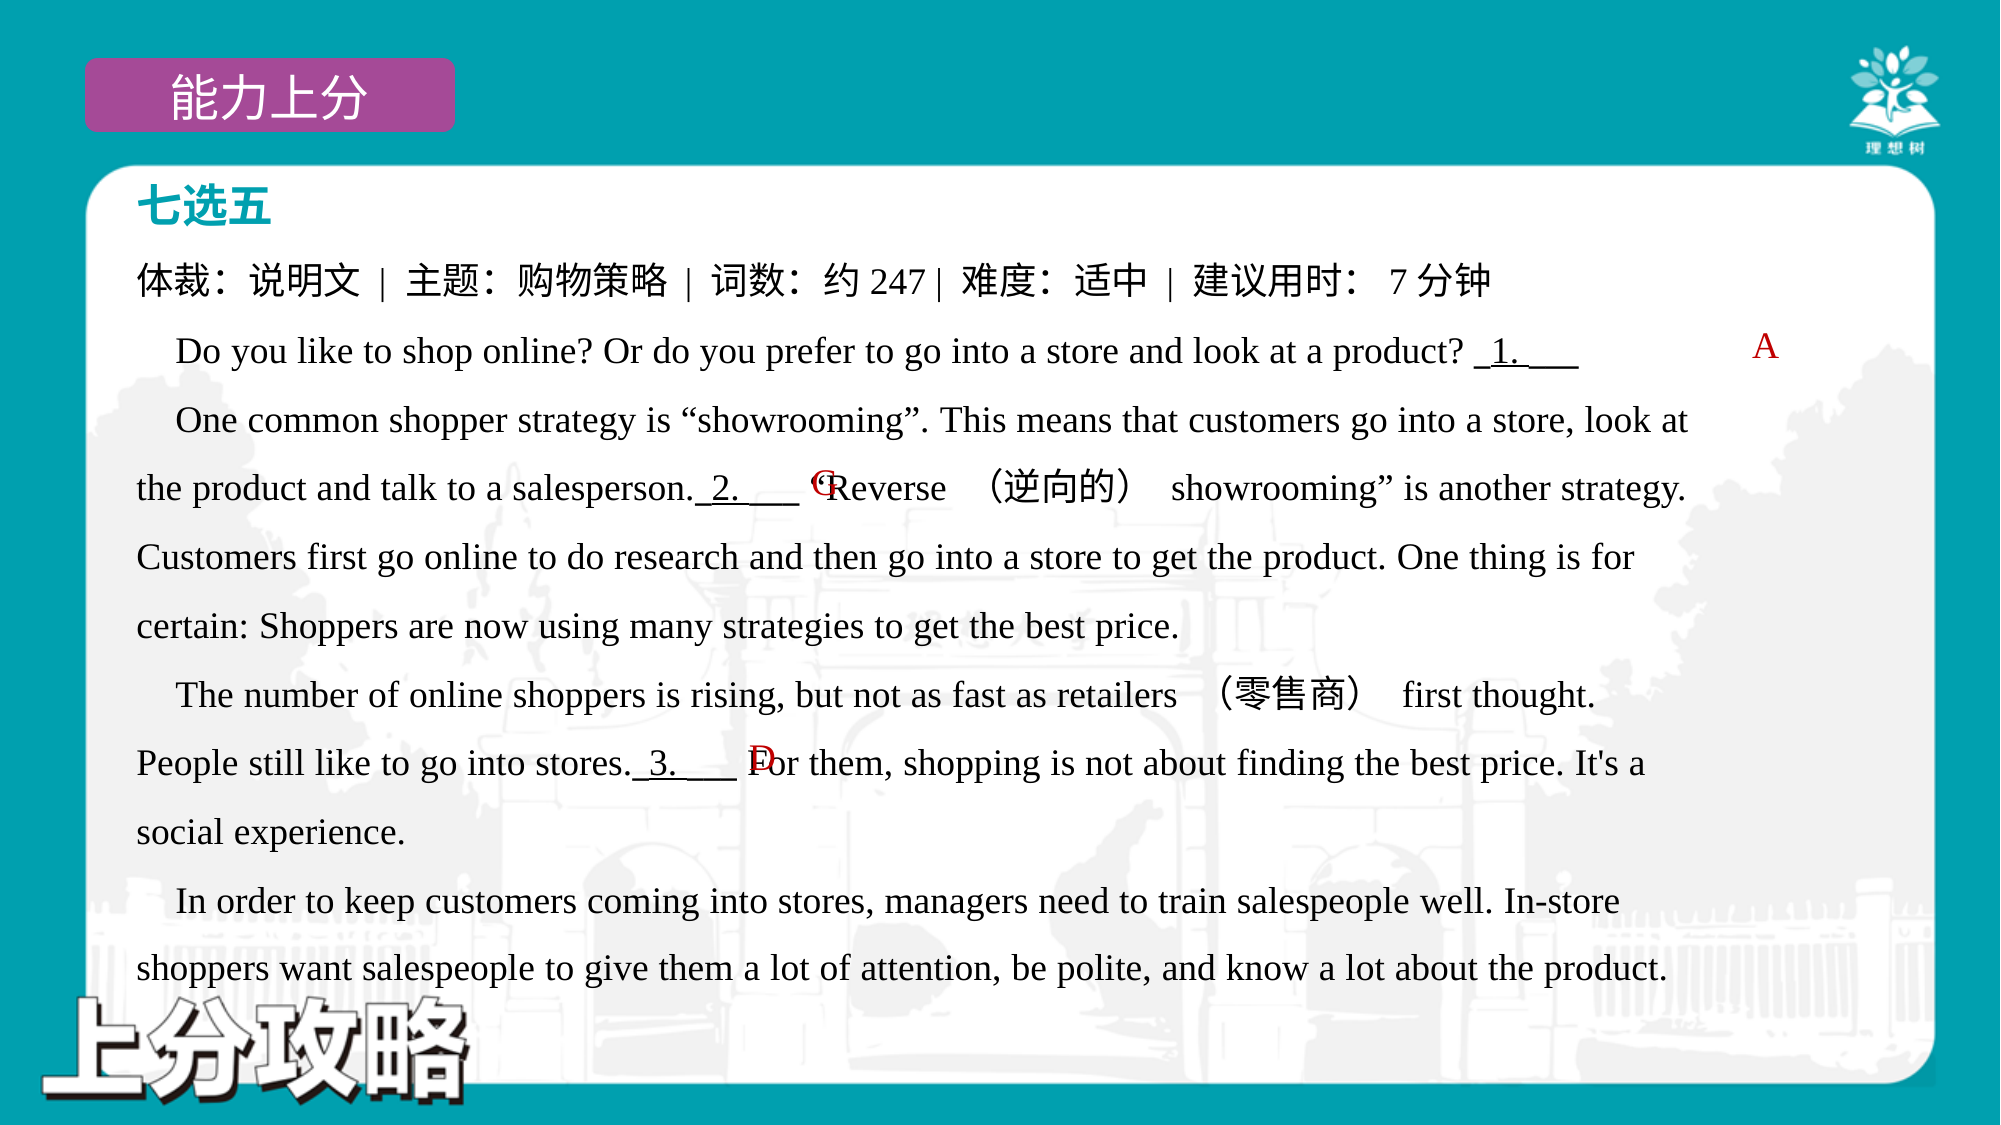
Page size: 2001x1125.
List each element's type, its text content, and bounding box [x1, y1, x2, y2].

picture [0, 0, 2000, 1125]
text_box G [797, 434, 853, 496]
text_box 体裁：说明文 | 主题：购物策略 | 词数：约247 | 难度：适中 | 建议用时：7分钟 Do you like to shop online? Or do you prefer to go into a store and look at a product? _1. ___ One common shopper strategy is “showrooming”. This means that customers go into a store, look at the product and talk to a salesperson._2. ___ “Reverse （逆向的） showrooming” is another strategy. Customers first go online to do research and then go into a store to get the product. One thing is for certain: Shoppers are now using many strategies to get the best price. The number of online shoppers is rising, but not as fast as retailers （零售商） first thought. People still like to go into stores._3. ___ For them, shopping is not about finding the best price. It's a social experience. In order to keep customers coming into stores, managers need to train salespeople well. In-store shoppers want salespeople to give them a lot of attention, be polite, and know a lot about the product.#5 [136, 233, 1865, 980]
text_box A [1738, 297, 1793, 359]
text_box D [735, 709, 790, 771]
text_box 七选五 [136, 176, 1865, 232]
